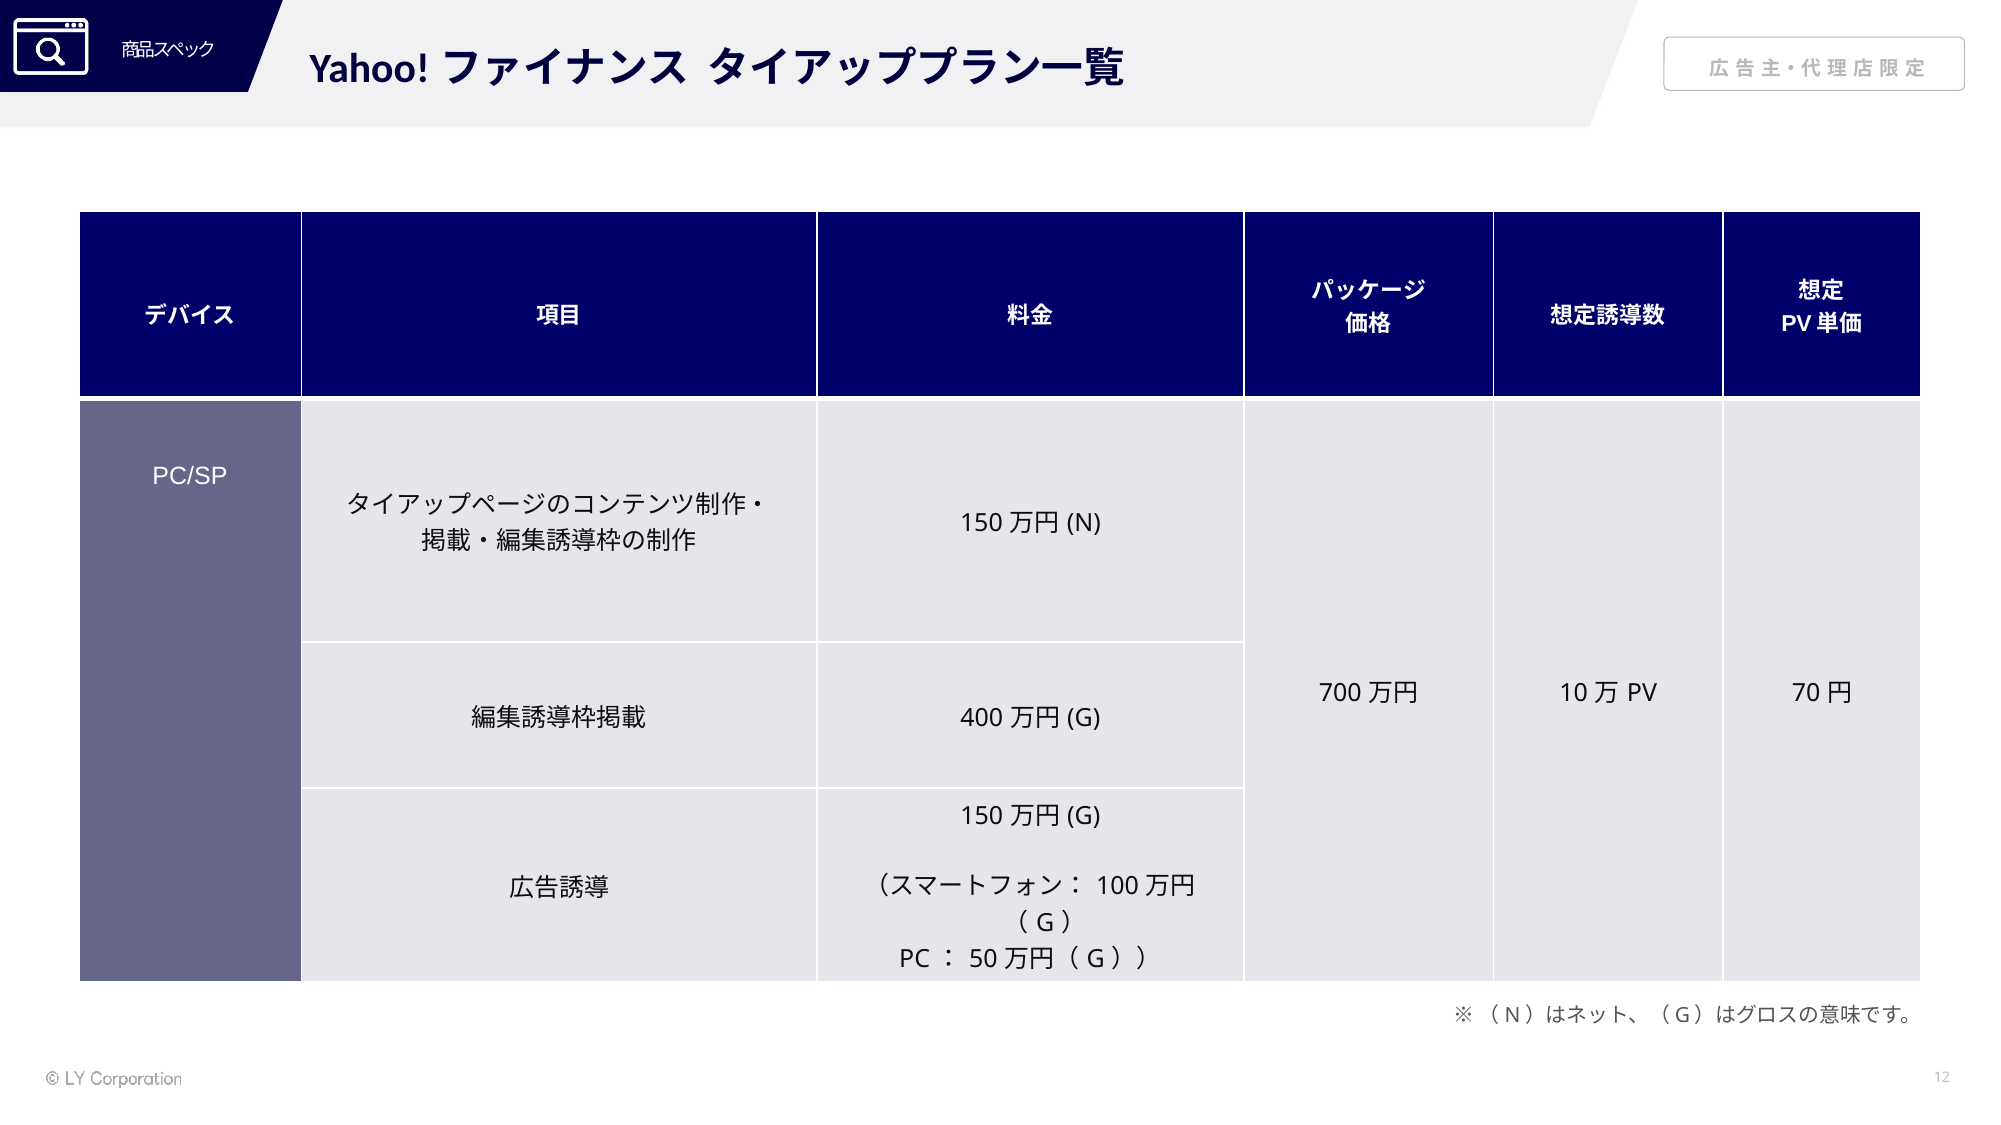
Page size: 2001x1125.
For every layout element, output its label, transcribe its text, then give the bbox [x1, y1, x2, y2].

list Yahoo!ファイナンス タイアッププラン一覧 [309, 41, 1645, 97]
table_cell 10万PV [1494, 401, 1722, 981]
table_header 料金 [818, 212, 1243, 396]
table_header 想定誘導数 [1494, 212, 1722, 396]
table_cell 700万円 [1245, 401, 1493, 981]
table_header パッケージ 価格 [1245, 212, 1493, 396]
table_cell 400万円(G) [818, 643, 1243, 787]
table_cell 70円 [1724, 401, 1920, 981]
text_box ※（N）はネット、（G）はグロスの意味です。 [1453, 996, 1904, 1027]
picture [46, 1071, 181, 1088]
table_cell タイアップページのコンテンツ制作・ 掲載・編集誘導枠の制作 [302, 401, 816, 641]
table_header 項目 [302, 212, 816, 396]
list 商品スペック [97, 13, 240, 81]
table_cell PC/SP [80, 401, 301, 981]
picture [9, 5, 92, 87]
table_header 想定 PV単価 [1724, 212, 1920, 396]
table_cell 広告誘導 [302, 789, 816, 981]
table_cell 150万円(G) （スマートフォン：100万円（G） PC：50万円（G）） [818, 789, 1243, 981]
table_cell 150万円(N) [818, 401, 1243, 641]
table_header デバイス [80, 212, 301, 396]
table_cell 編集誘導枠掲載 [302, 643, 816, 787]
